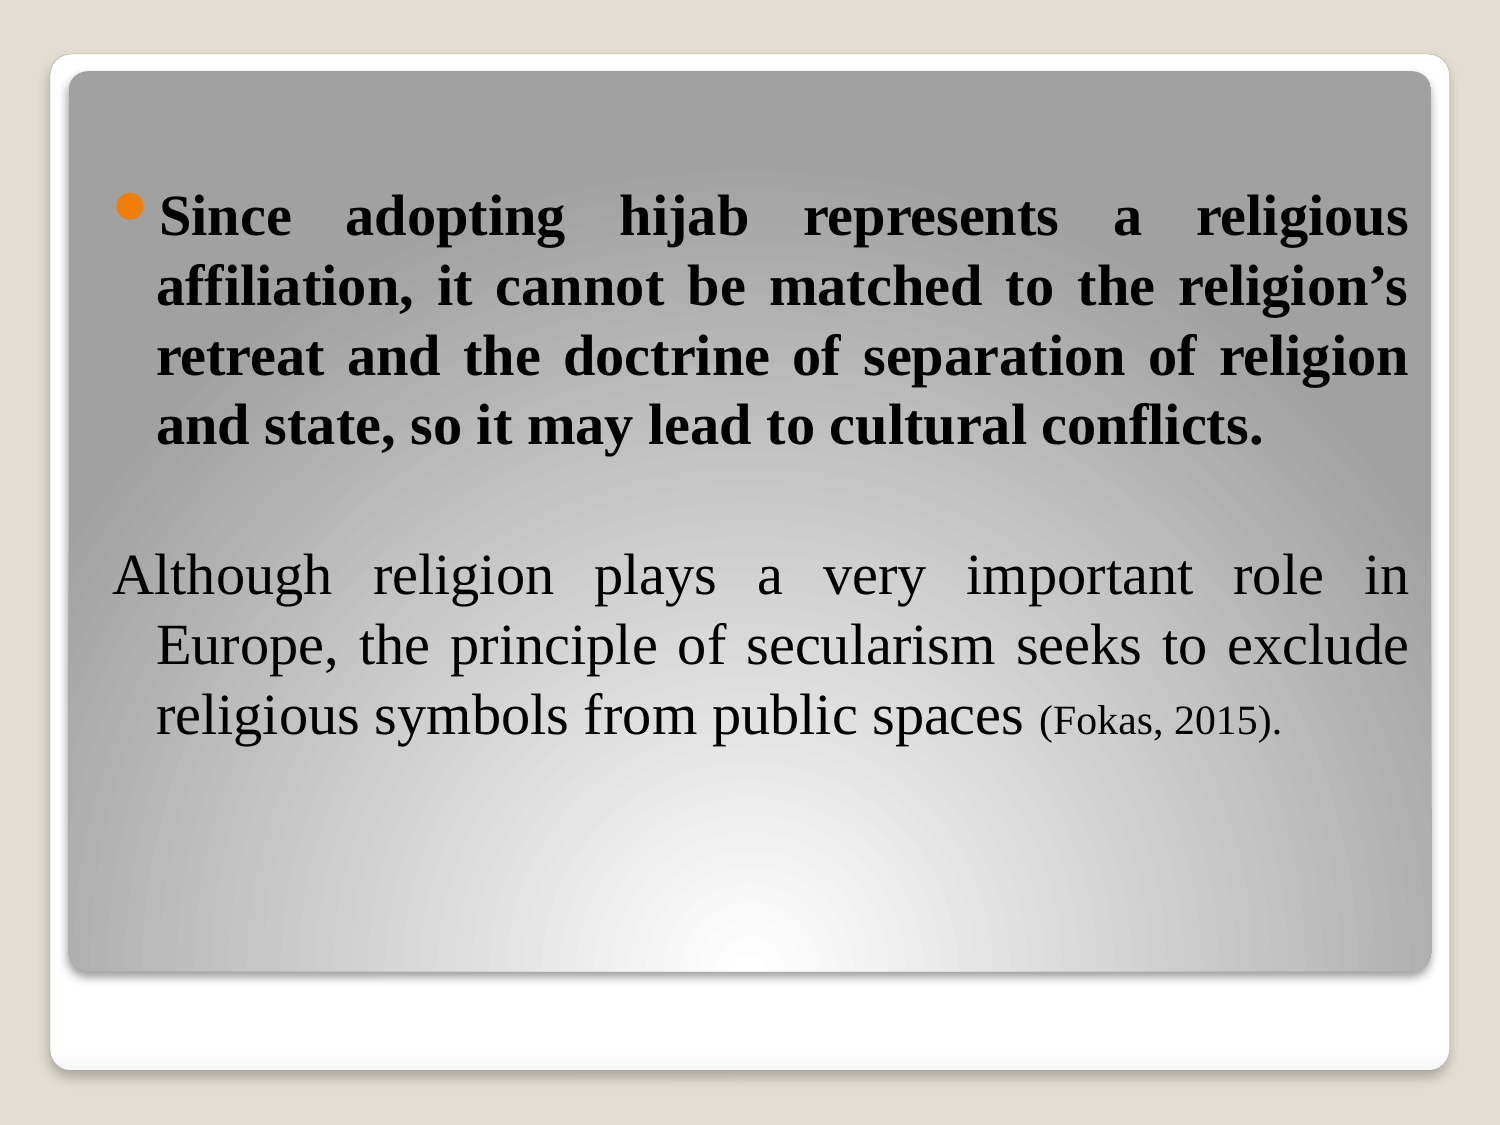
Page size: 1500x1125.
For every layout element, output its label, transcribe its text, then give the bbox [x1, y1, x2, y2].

list Since adopting hijab represents a religious affiliation, it cannot be matched to the religion’s retreat and the doctrine of separation of religion and state, so it may lead to cultural conflicts. Although religion plays a very important role in Europe, the principle of secularism seeks to exclude religious symbols from public spaces (Fokas, 2015). [82, 86, 1425, 1032]
